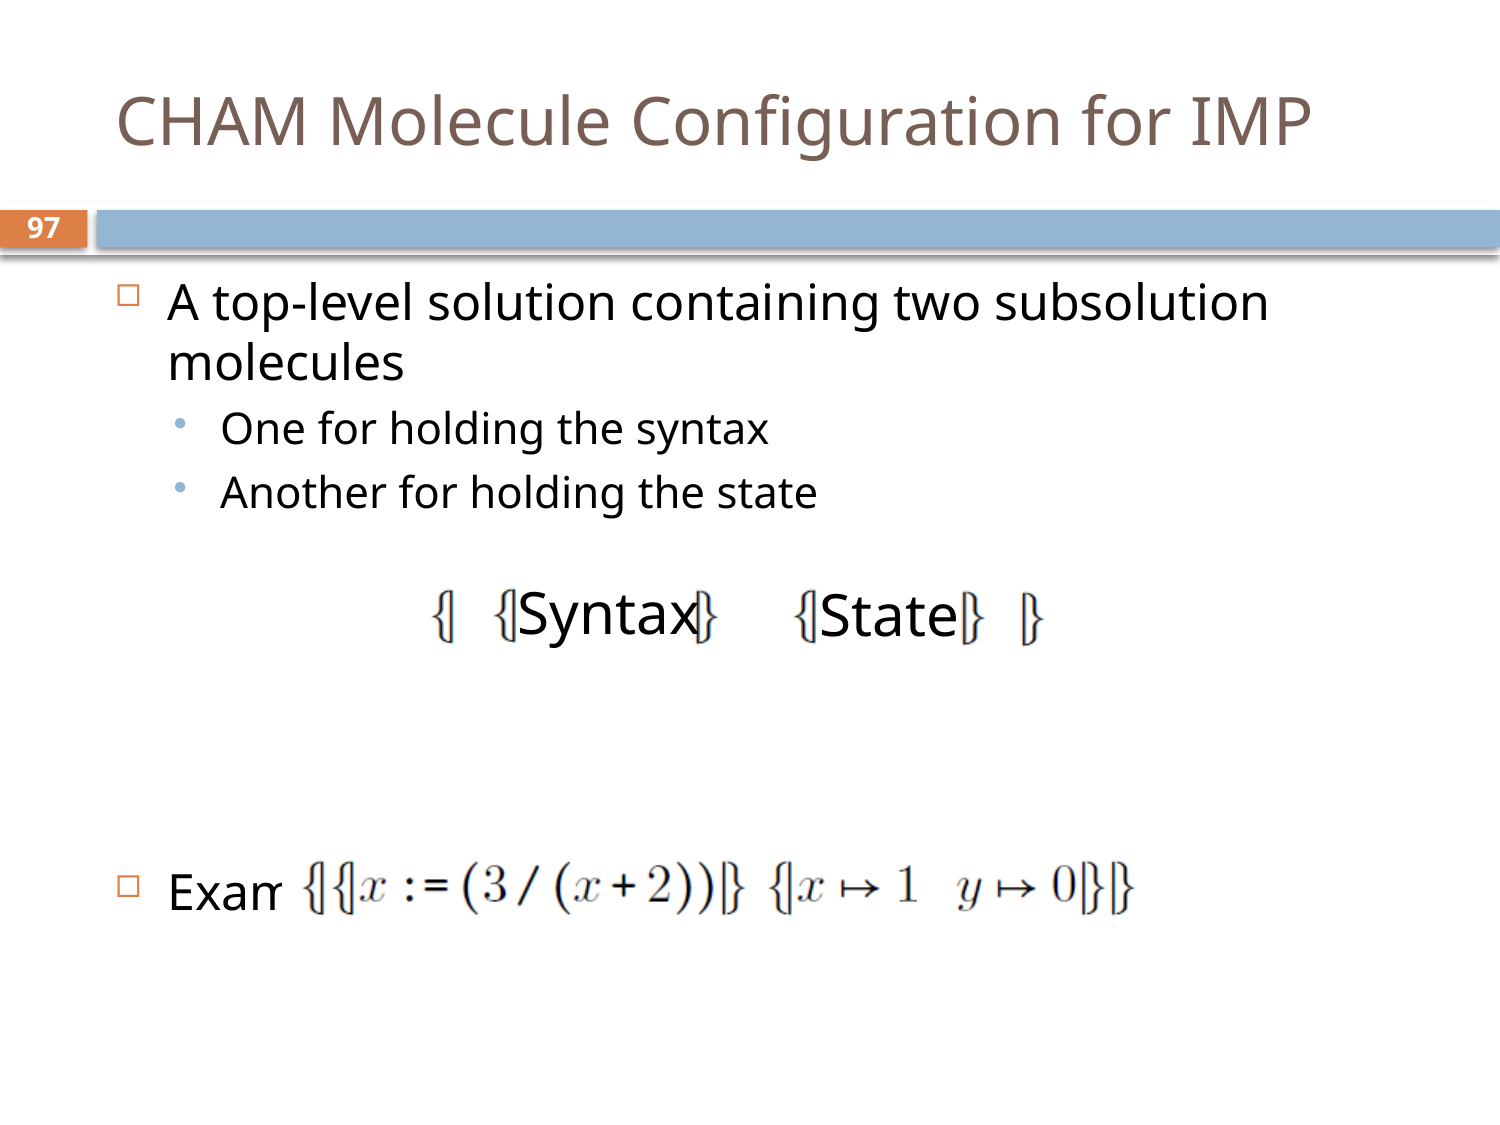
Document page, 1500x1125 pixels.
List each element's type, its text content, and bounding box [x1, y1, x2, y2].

picture [1012, 584, 1051, 663]
text_box Syntax [503, 568, 715, 654]
text_box State [804, 570, 974, 656]
picture [424, 572, 466, 663]
slide_number 97 [0, 208, 88, 249]
picture [685, 582, 724, 661]
picture [787, 572, 829, 663]
title CHAM Molecule Configuration for IMP [100, 37, 1438, 200]
picture [952, 583, 991, 663]
list A top-level solution containing two subsolution molecules One for holding the syntax Another for holding the state Example: [100, 262, 1438, 1000]
picture [282, 837, 1151, 932]
picture [487, 571, 529, 661]
